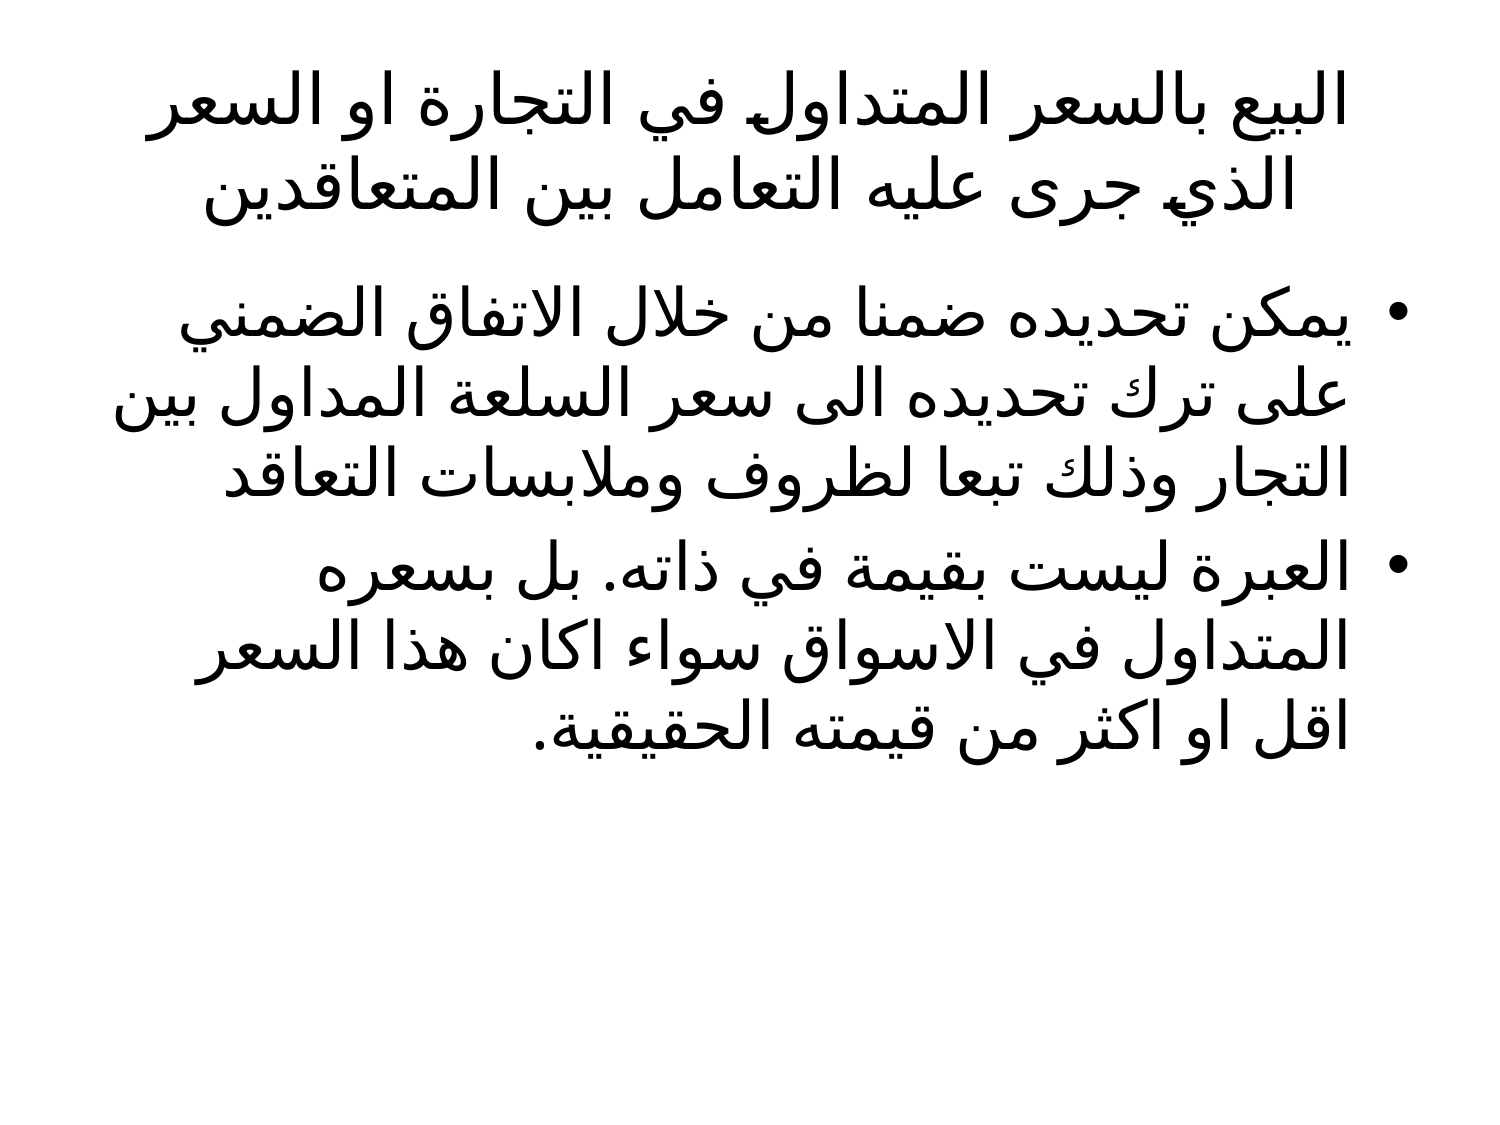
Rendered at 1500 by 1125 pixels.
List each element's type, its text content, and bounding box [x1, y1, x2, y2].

title البيع بالسعر المتداول في التجارة او السعر الذي جرى عليه التعامل بين المتعاقدين [75, 45, 1425, 233]
list يمكن تحديده ضمنا من خلال الاتفاق الضمني على ترك تحديده الى سعر السلعة المداول بين التجار وذلك تبعا لظروف وملابسات التعاقد العبرة ليست بقيمة في ذاته. بل بسعره المتداول في الاسواق سواء اكان هذا السعر اقل او اكثر من قيمته الحقيقية. [75, 262, 1425, 1005]
